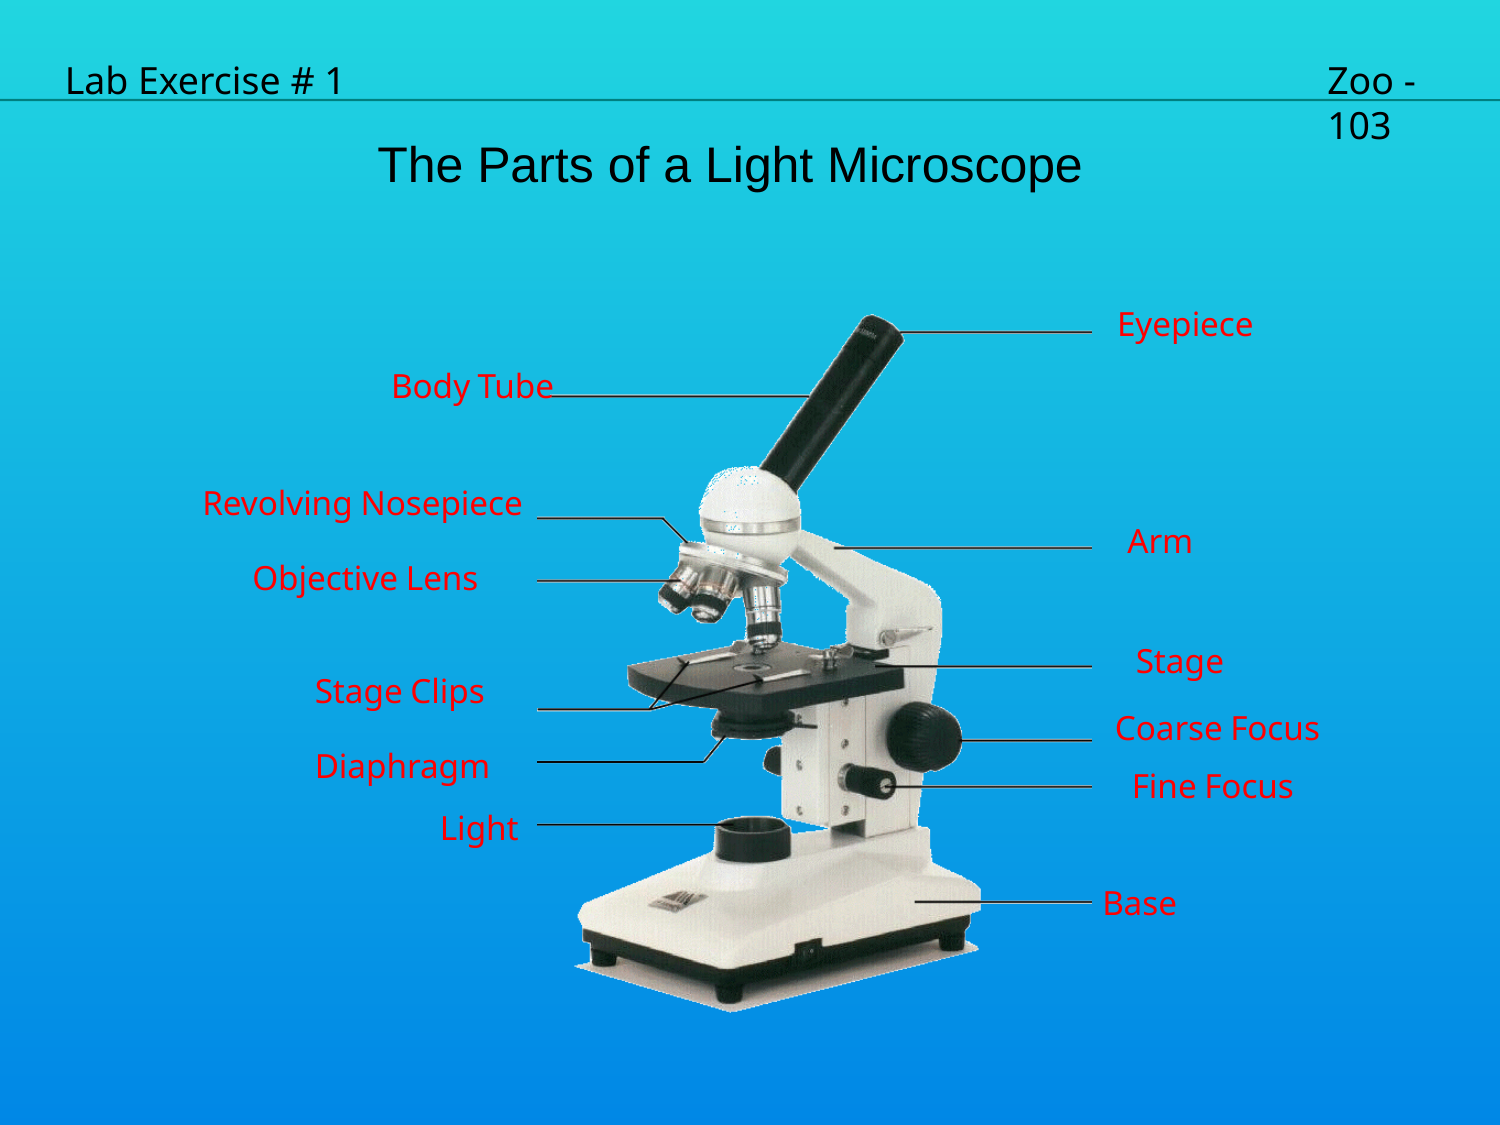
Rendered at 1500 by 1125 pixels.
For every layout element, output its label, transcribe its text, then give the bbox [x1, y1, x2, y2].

text_box Stage Clips [300, 662, 532, 718]
text_box Light [424, 799, 532, 855]
text_box Revolving Nosepiece [187, 474, 532, 530]
text_box Zoo - 103 [1312, 49, 1475, 100]
text_box Lab Exercise # 1 [50, 100, 400, 110]
text_box Objective Lens [237, 549, 532, 605]
text_box Lab Exercise # 1 [50, 49, 400, 99]
text_box Eyepiece [1102, 295, 1269, 351]
text_box The Parts of a Light Microscope [362, 125, 1099, 201]
text_box Body Tube [376, 358, 532, 413]
picture [536, 312, 1500, 1026]
text_box Zoo - 103 [1312, 101, 1475, 155]
text_box Coarse Focus [1099, 699, 1413, 755]
text_box Arm [1112, 512, 1228, 568]
text_box Diaphragm [300, 737, 532, 793]
text_box Stage [1121, 633, 1240, 688]
text_box Base [1096, 874, 1223, 930]
text_box Fine Focus [1117, 758, 1310, 813]
